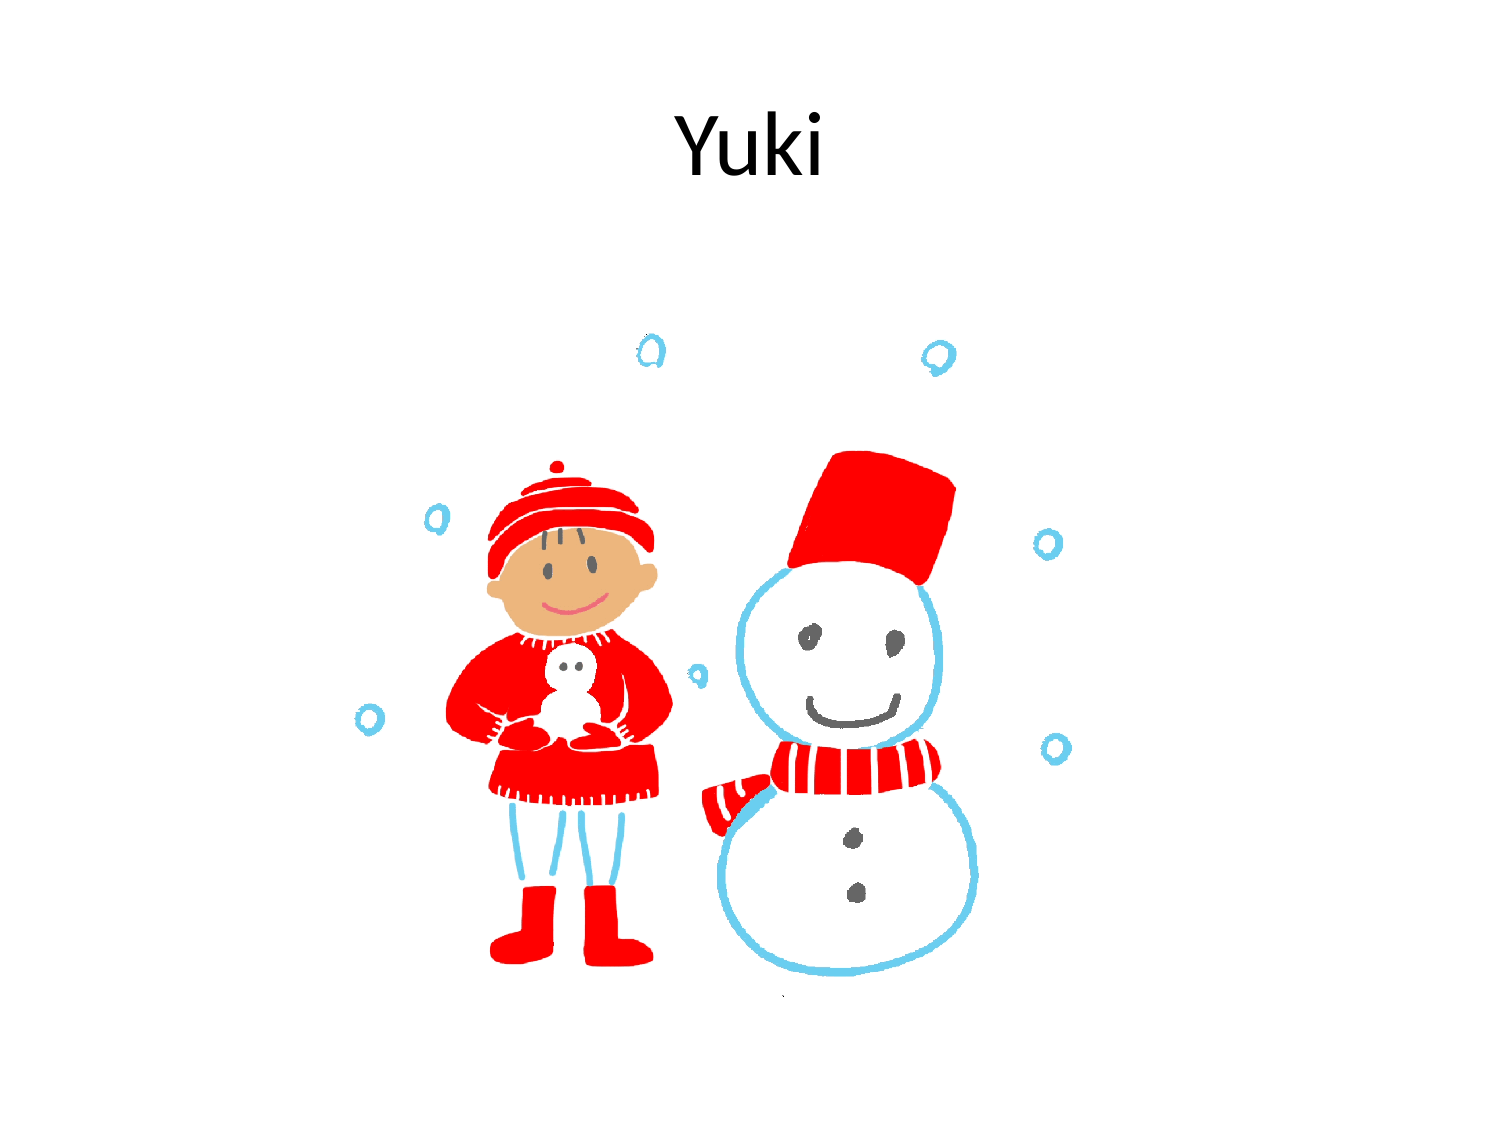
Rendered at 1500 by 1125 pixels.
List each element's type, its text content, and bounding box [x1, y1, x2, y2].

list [336, 262, 1164, 1006]
title Yuki [75, 45, 1425, 233]
